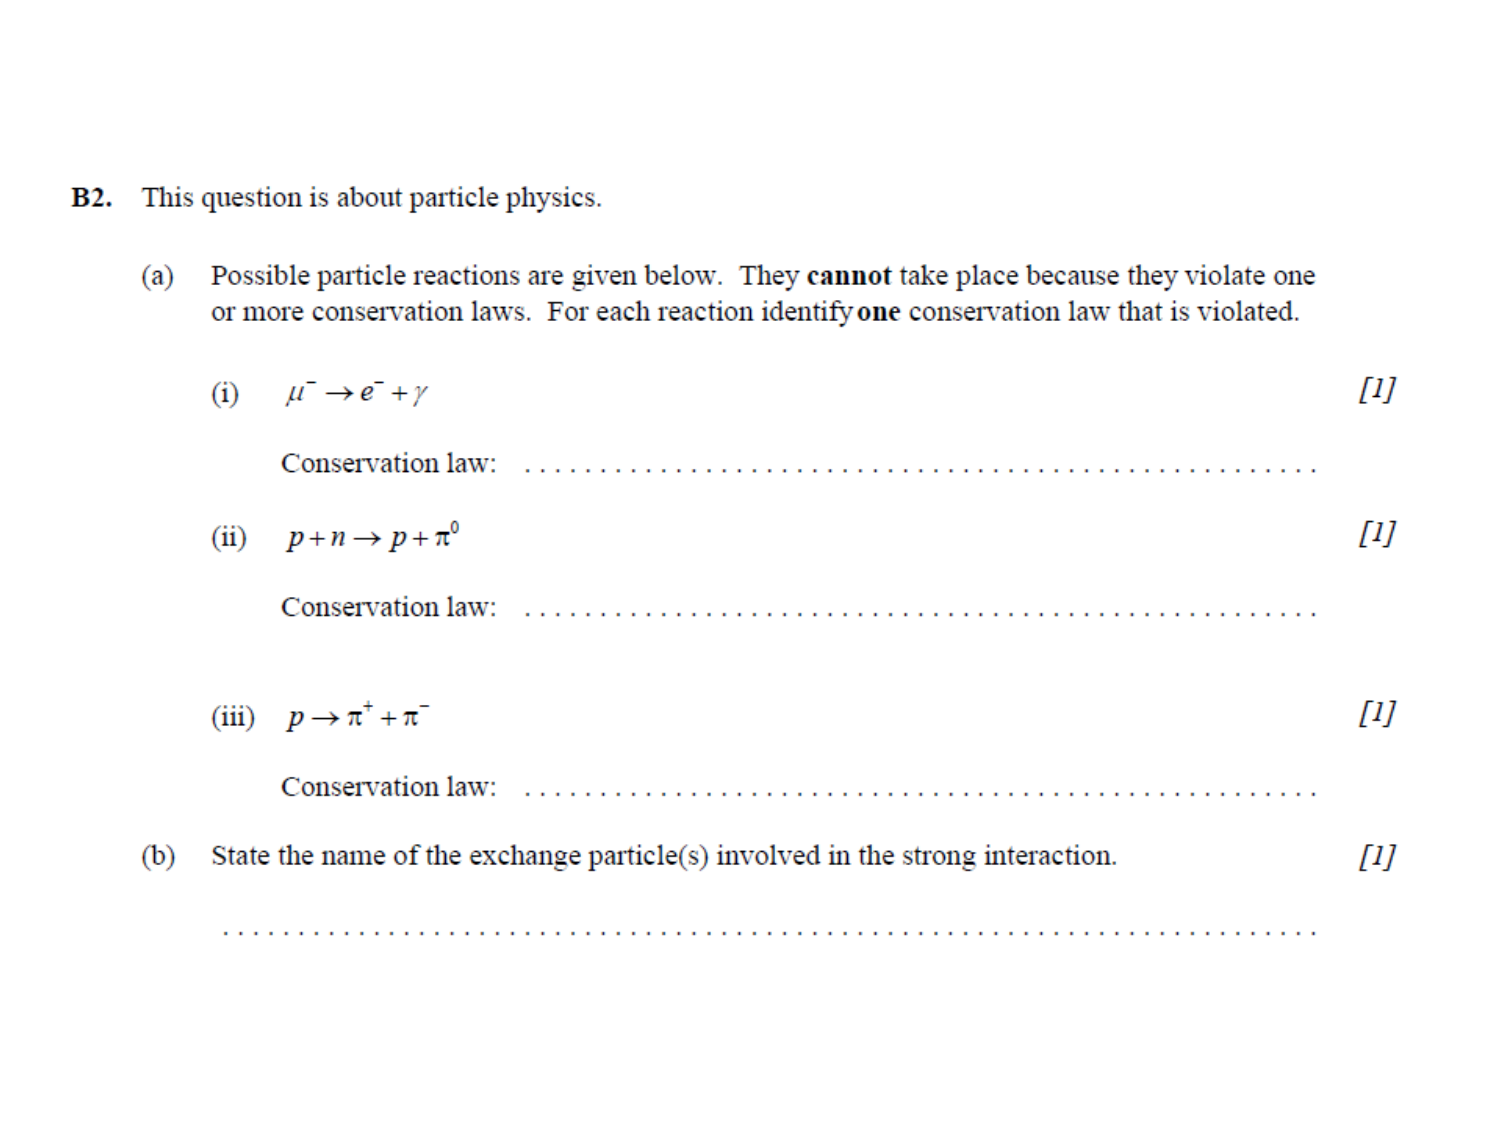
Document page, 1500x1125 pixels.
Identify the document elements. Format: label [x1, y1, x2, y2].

picture [57, 173, 1443, 951]
